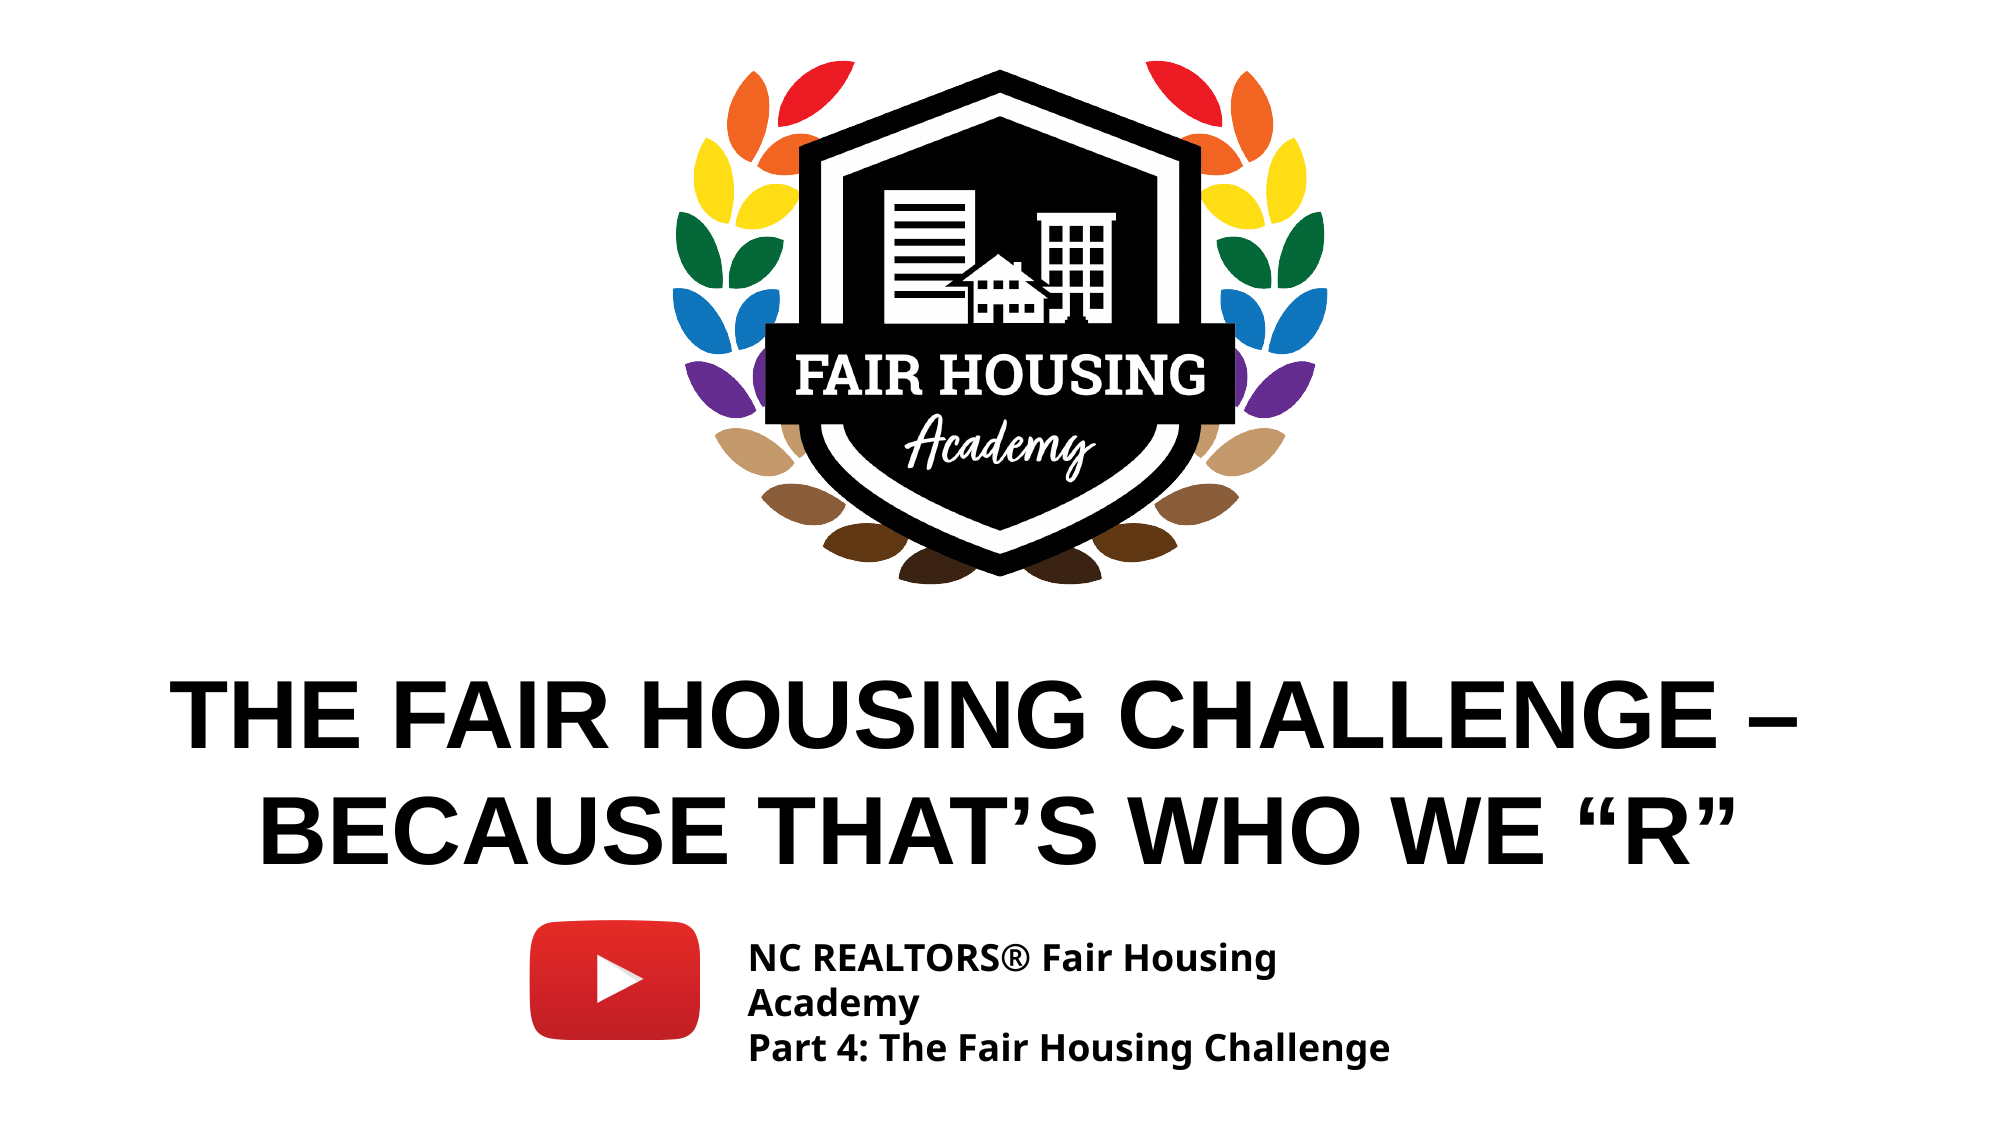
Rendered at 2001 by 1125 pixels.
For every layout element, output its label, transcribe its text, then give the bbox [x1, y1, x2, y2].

picture [656, 44, 1344, 601]
title THE FAIR HOUSING CHALLENGE – BECAUSE THAT’S WHO WE “R” [90, 651, 1910, 885]
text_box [529, 920, 1471, 1040]
